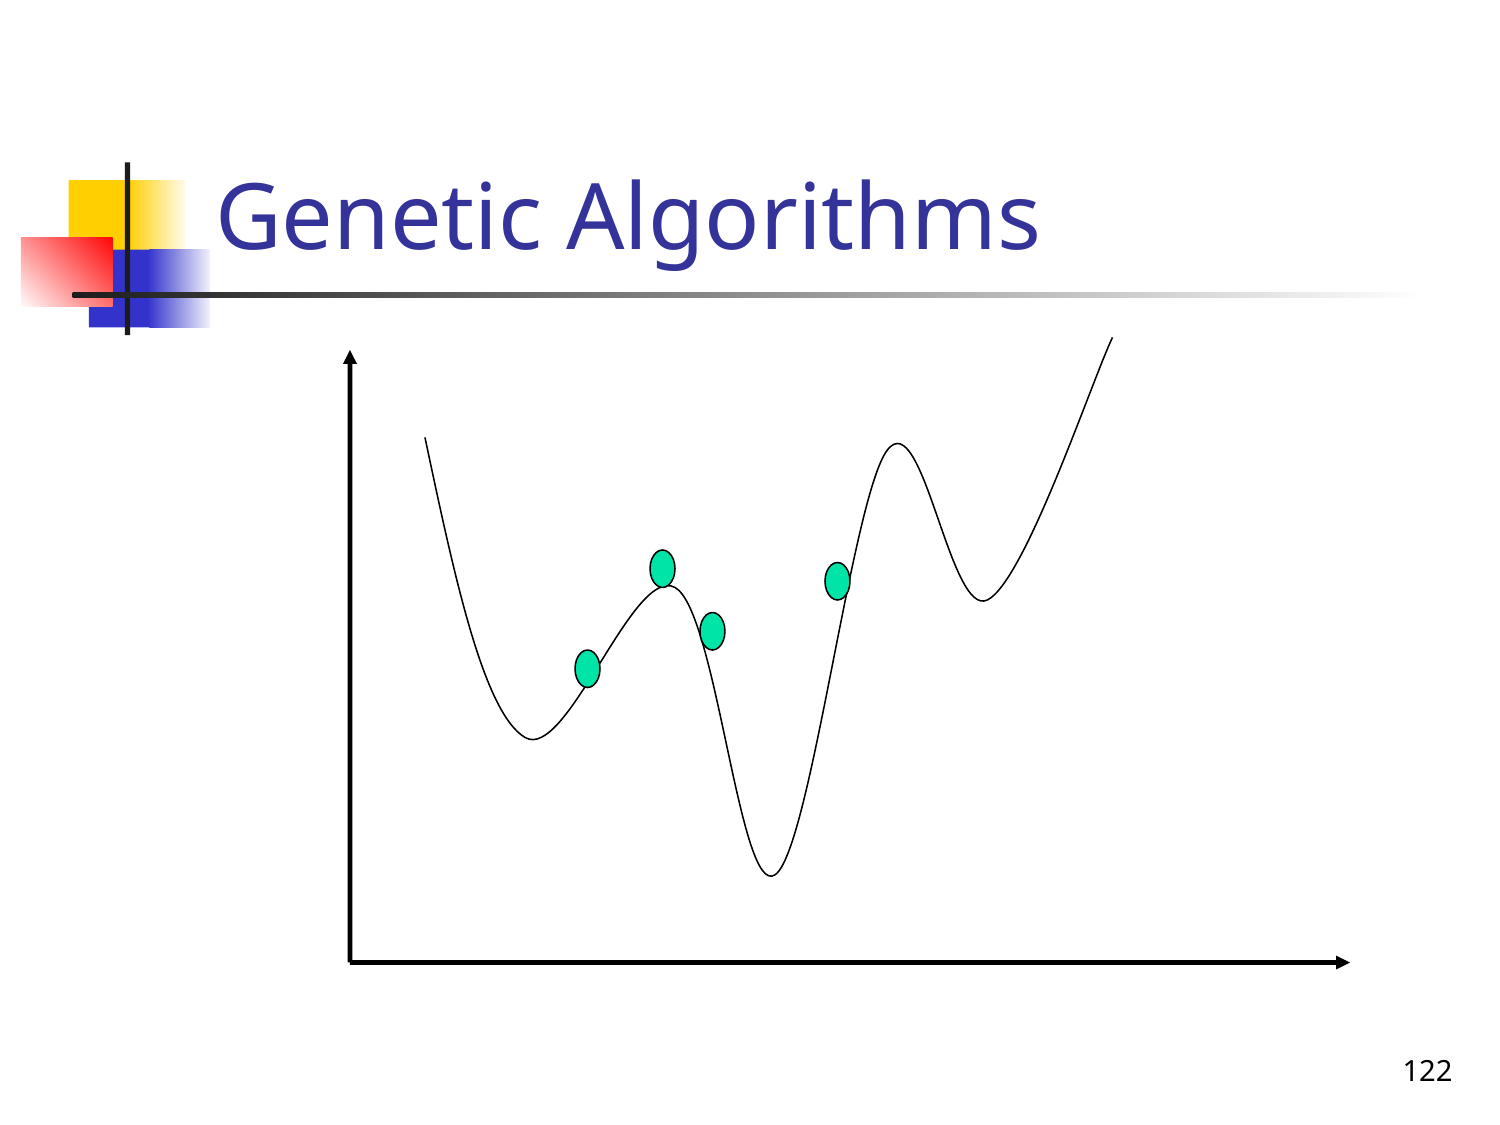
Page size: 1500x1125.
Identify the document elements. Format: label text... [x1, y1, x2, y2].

slide_number 122 [1154, 1023, 1468, 1100]
text_box [424, 337, 1113, 877]
text_box [343, 349, 357, 962]
text_box [575, 650, 601, 688]
text_box [650, 549, 676, 588]
text_box [699, 612, 725, 651]
text_box [349, 956, 1351, 969]
text_box [825, 562, 850, 601]
title Genetic Algorithms [199, 140, 1479, 276]
